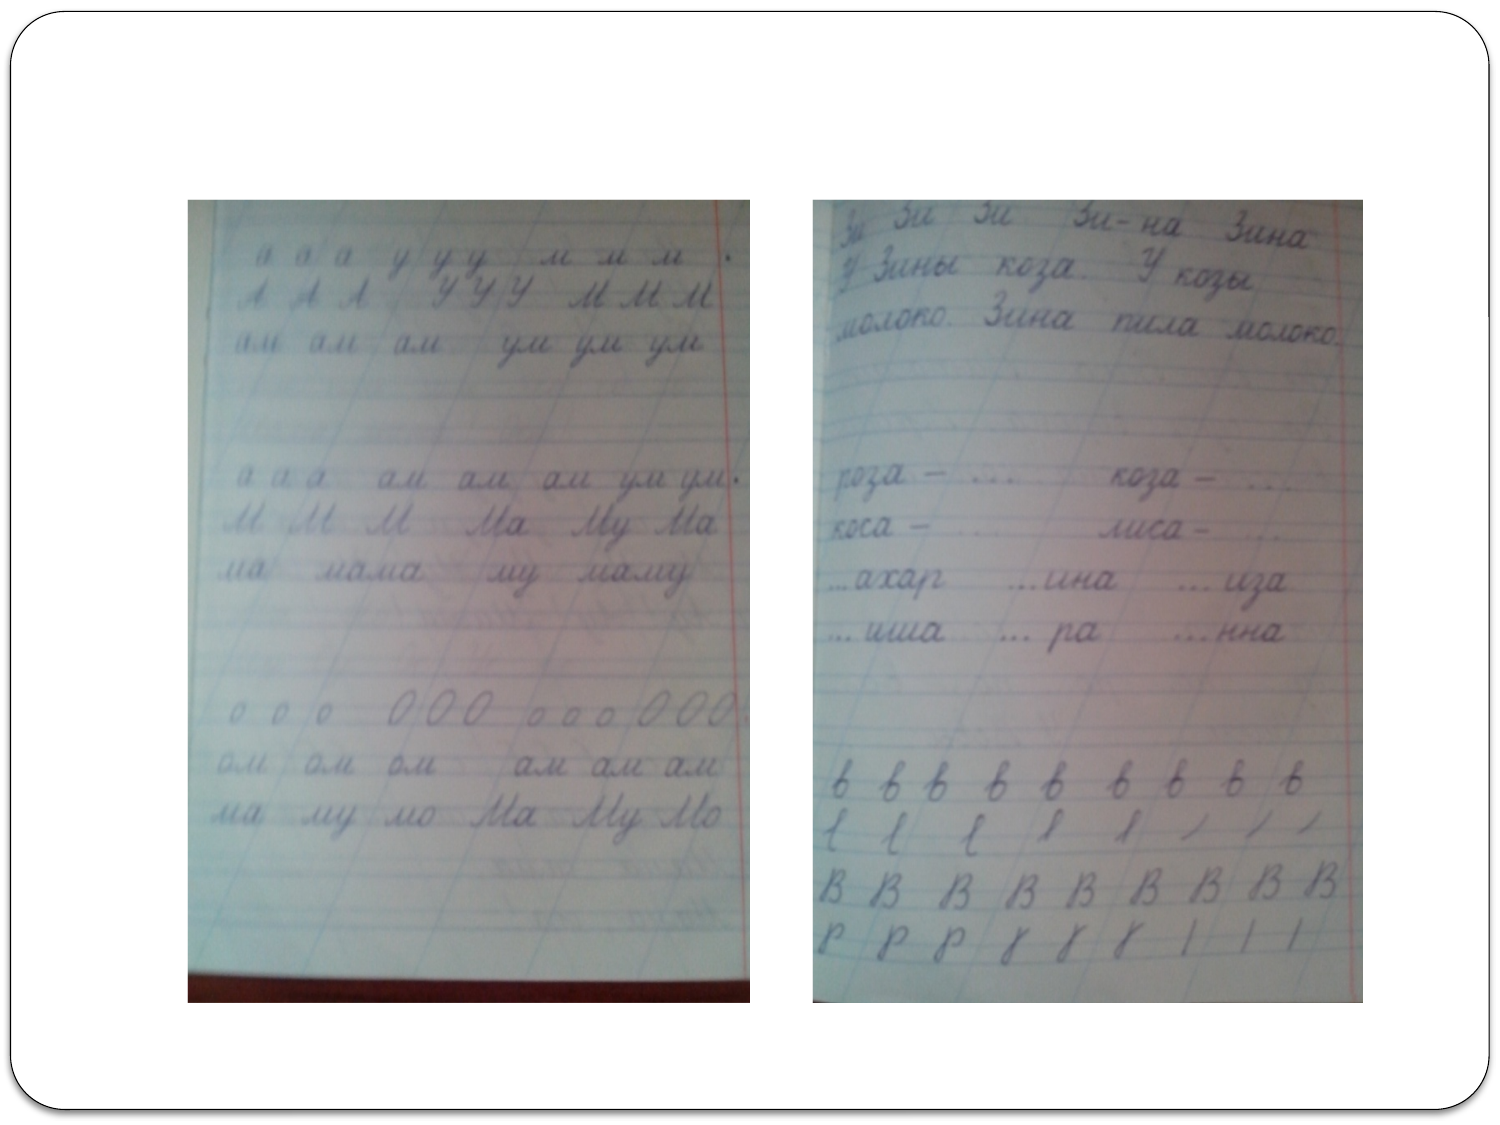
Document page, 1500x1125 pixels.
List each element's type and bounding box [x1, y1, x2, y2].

picture [813, 200, 1363, 326]
picture [813, 877, 1363, 1003]
list [67, 319, 871, 883]
picture [188, 201, 750, 319]
list [685, 326, 1490, 877]
picture [188, 883, 750, 1002]
